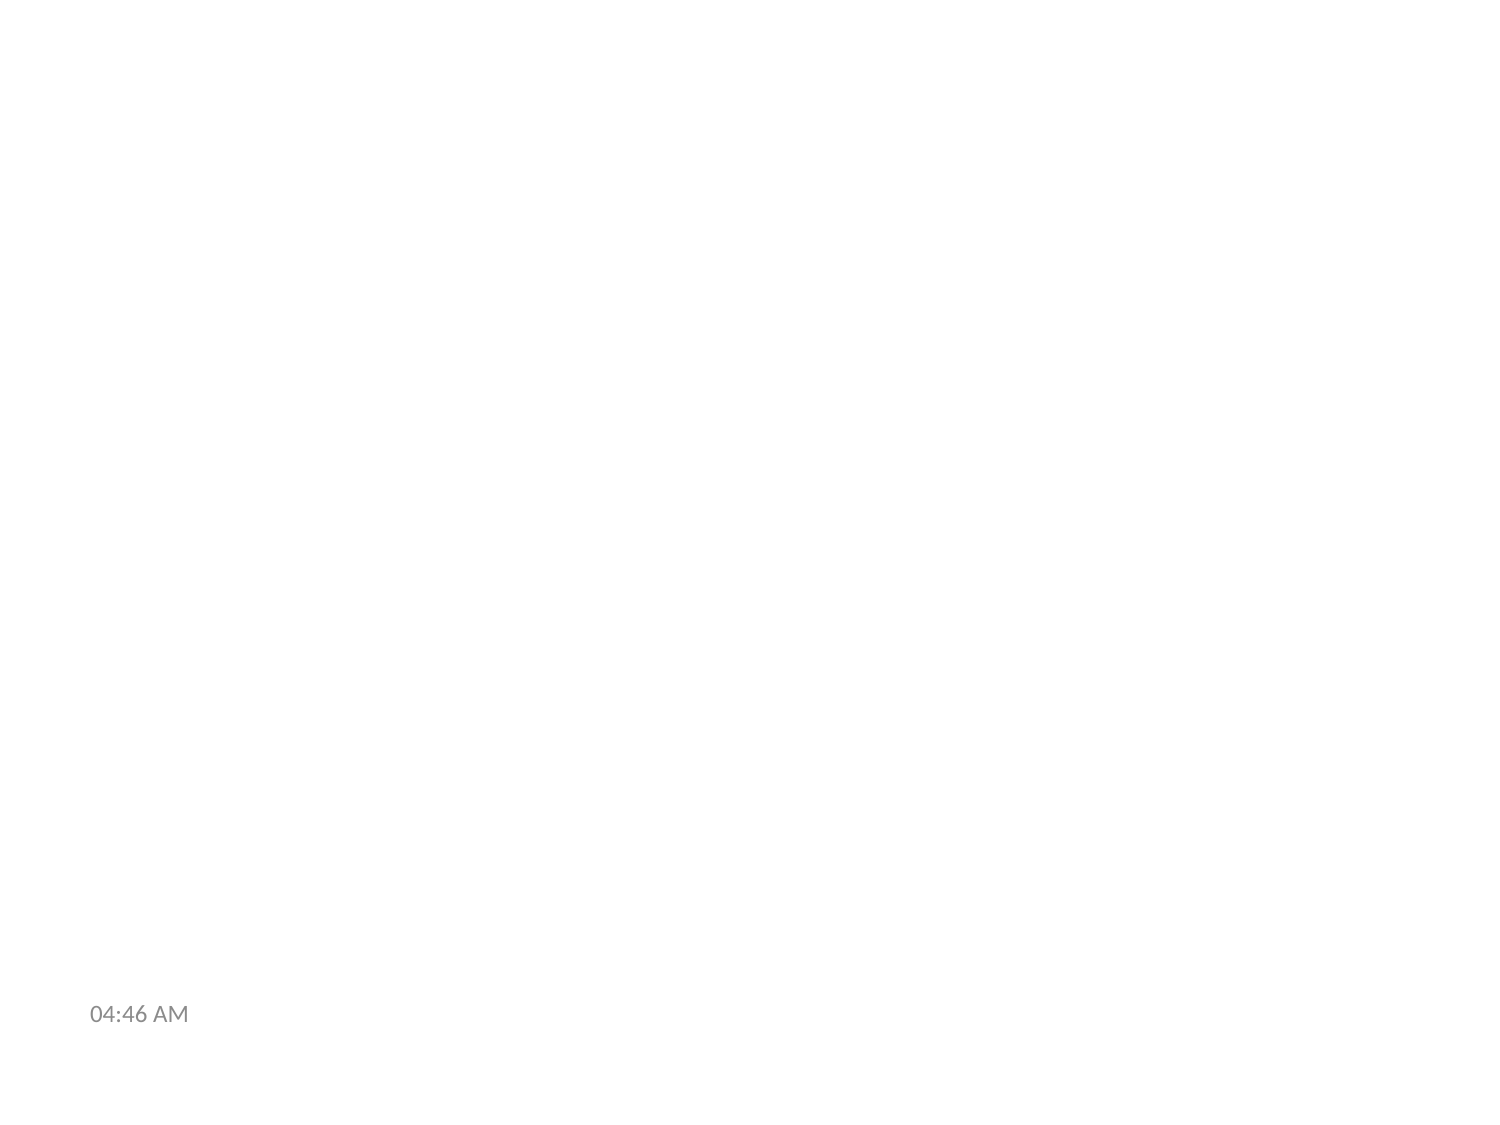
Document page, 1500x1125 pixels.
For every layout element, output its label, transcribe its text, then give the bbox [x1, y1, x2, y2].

text_box 3:35 PM [75, 982, 425, 1043]
